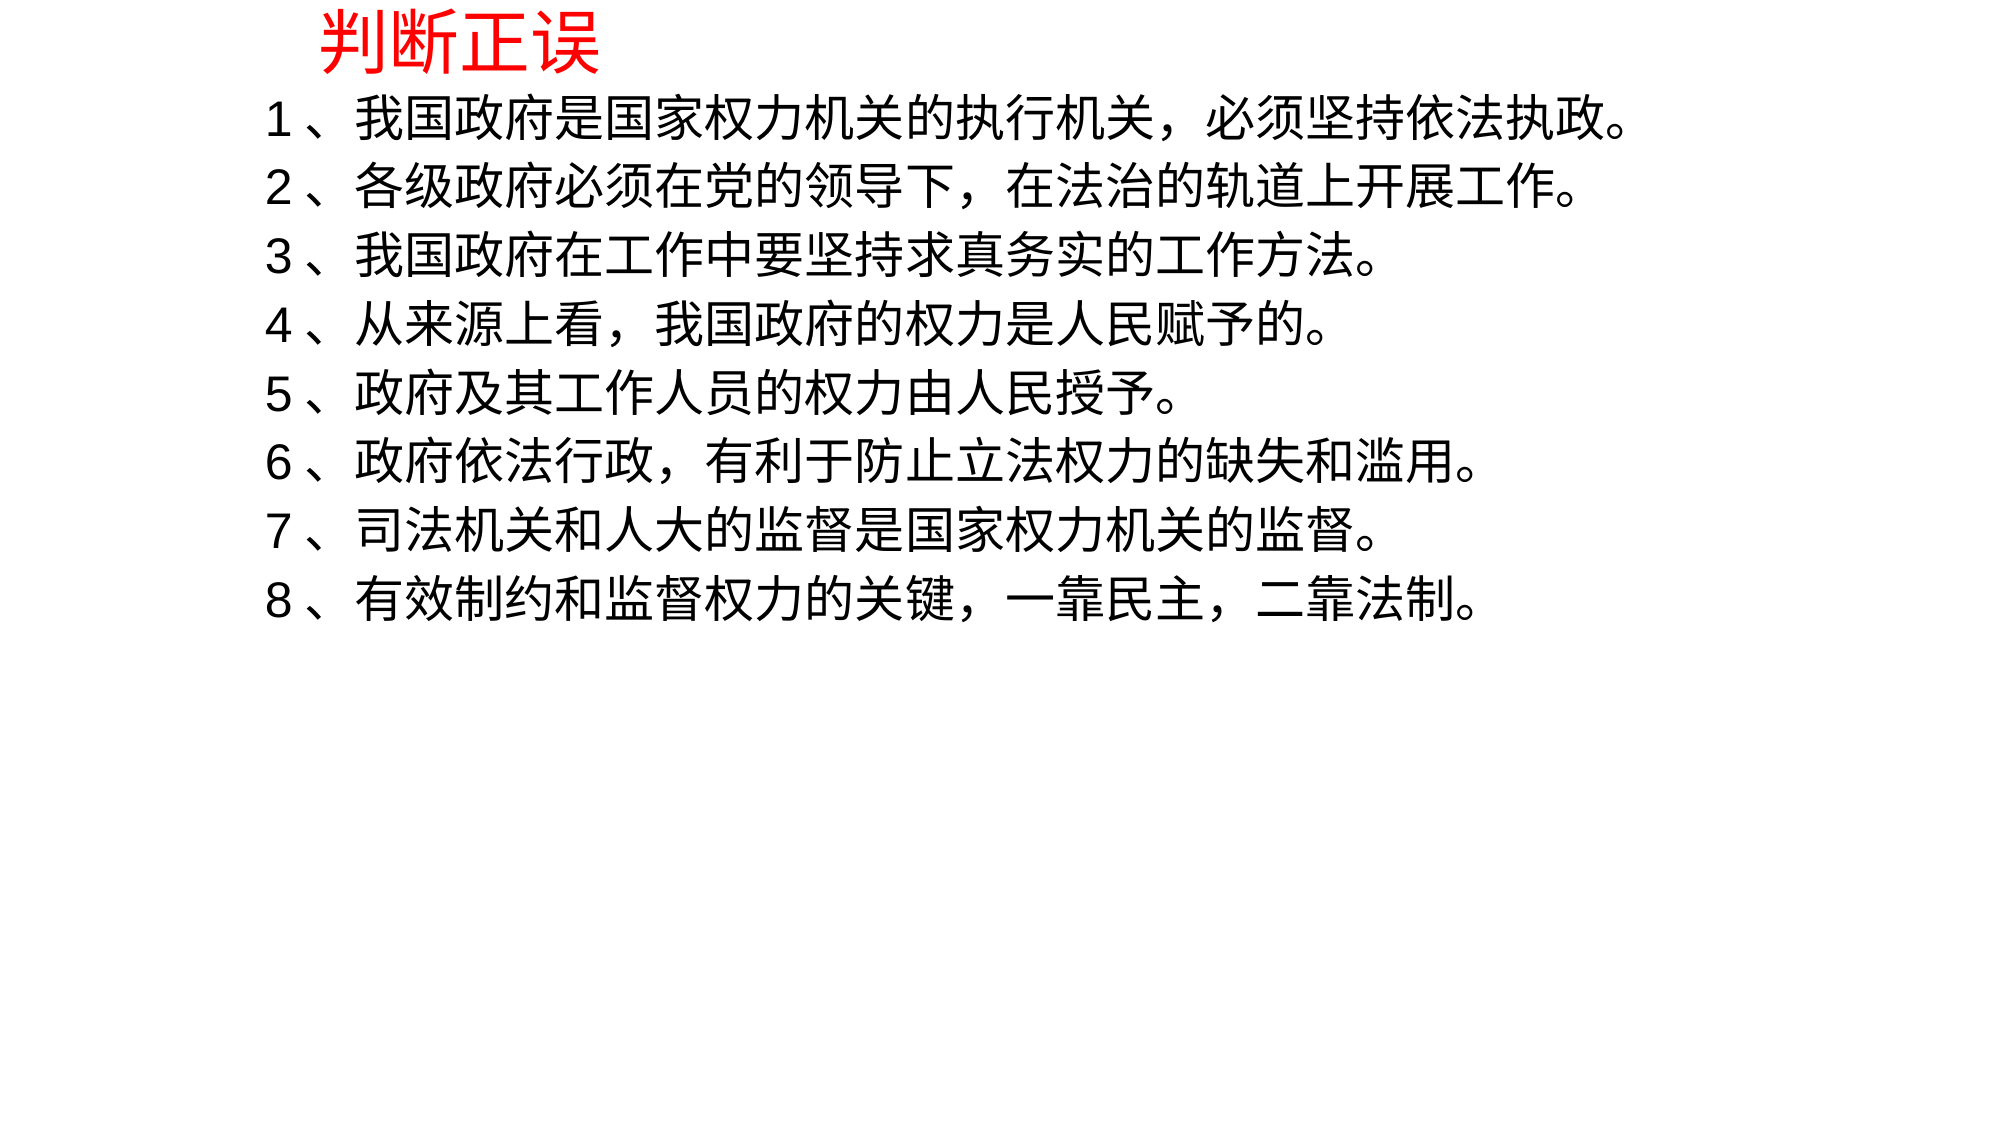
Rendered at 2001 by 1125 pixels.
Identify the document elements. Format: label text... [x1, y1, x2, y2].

list 1、我国政府是国家权力机关的执行机关，必须坚持依法执政。 2、各级政府必须在党的领导下，在法治的轨道上开展工作。 3、我国政府在工作中要坚持求真务实的工作方法。 4、从来源上看，我国政府的权力是人民赋予的。 5、政府及其工作人员的权力由人民授予。 6、政府依法行政，有利于防止立法权力的缺失和滥用。 7、司法机关和人大的监督是国家权力机关的监督。 8、有效制约和监督权力的关键，一靠民主，二靠法制。 [249, 90, 1780, 1125]
title 判断正误 [303, 0, 1664, 90]
